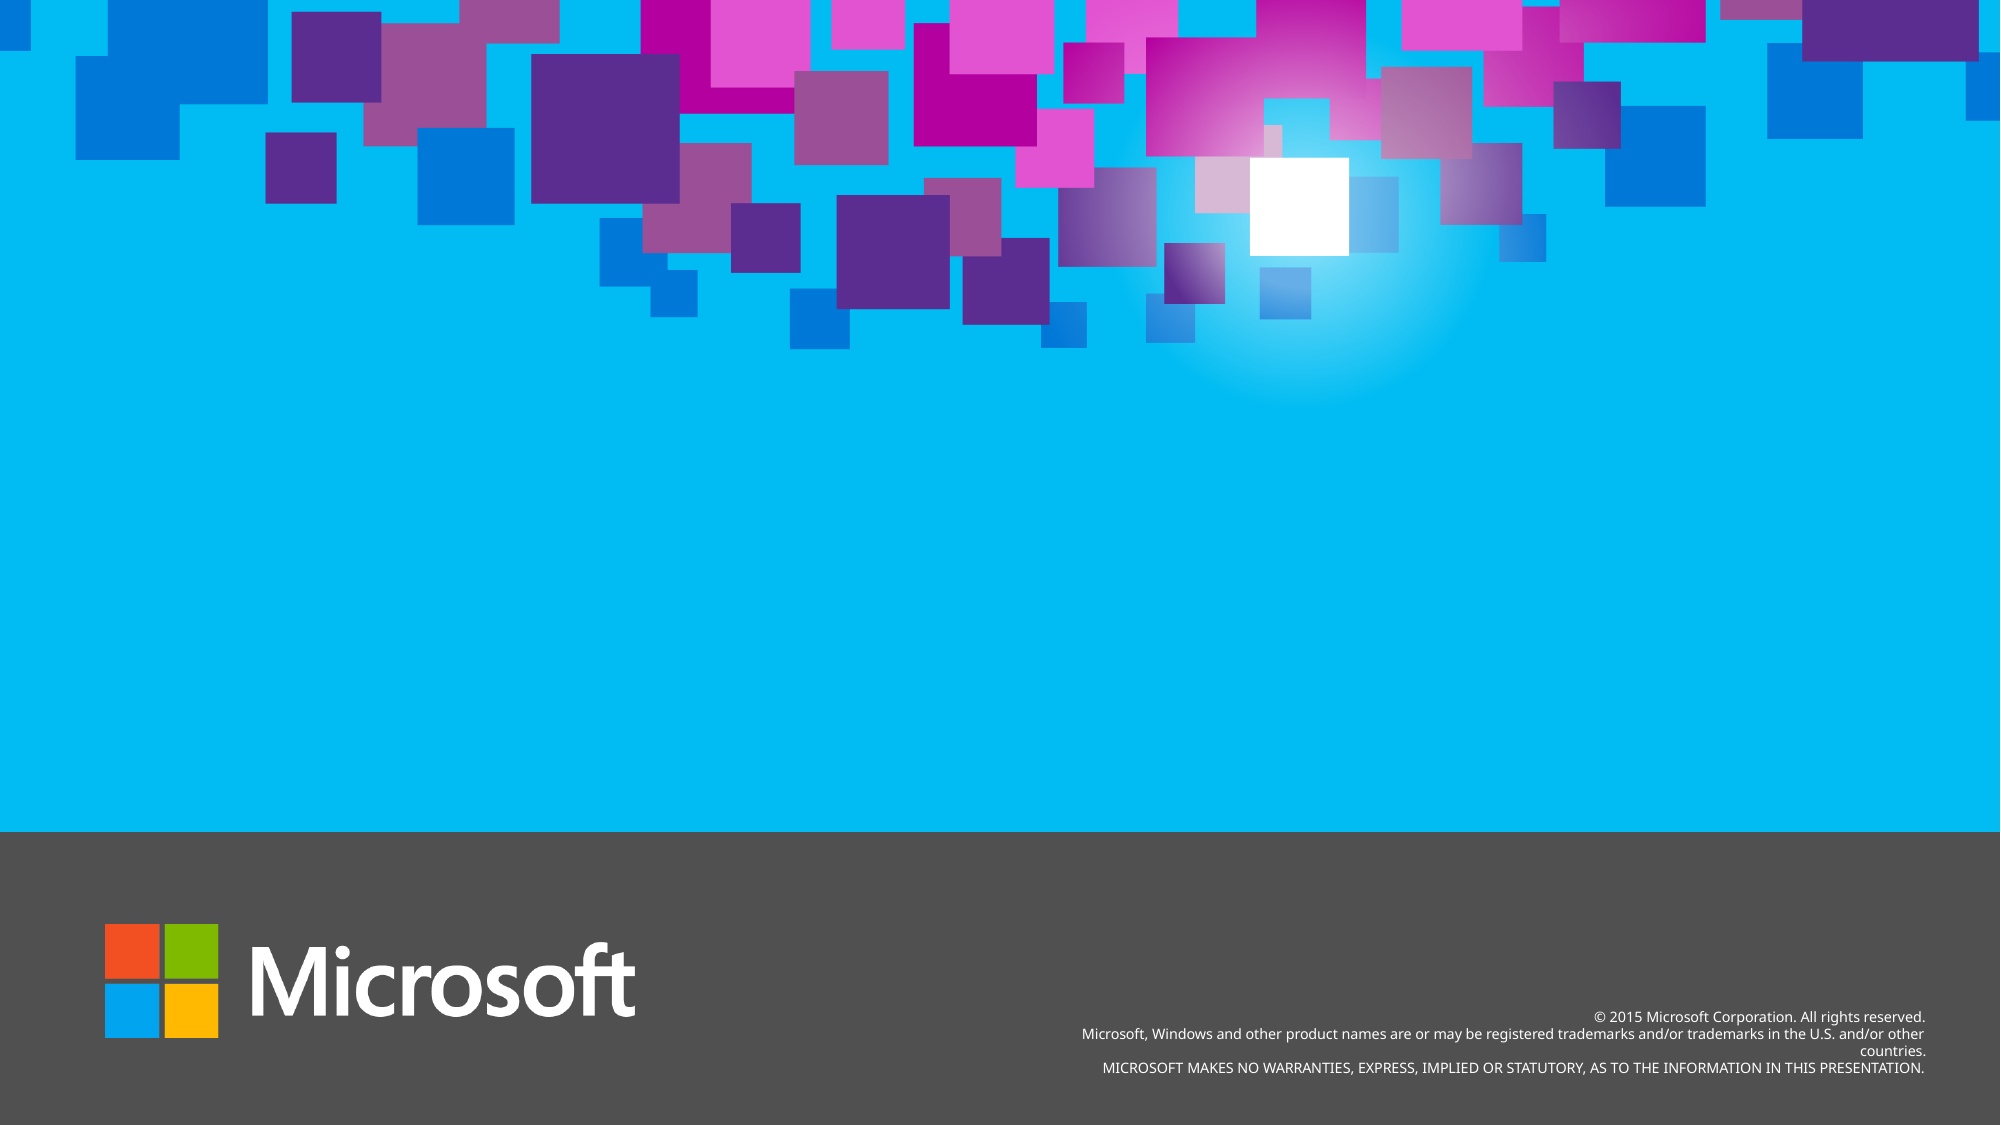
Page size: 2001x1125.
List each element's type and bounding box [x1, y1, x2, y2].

picture [914, 0, 1545, 385]
picture [0, 0, 30, 50]
picture [532, 0, 888, 316]
picture [292, 0, 559, 224]
picture [791, 179, 1086, 348]
picture [832, 0, 905, 49]
picture [105, 924, 635, 1038]
picture [77, 0, 267, 159]
picture [266, 133, 336, 203]
picture [1402, 0, 1705, 206]
picture [1721, 0, 2000, 138]
